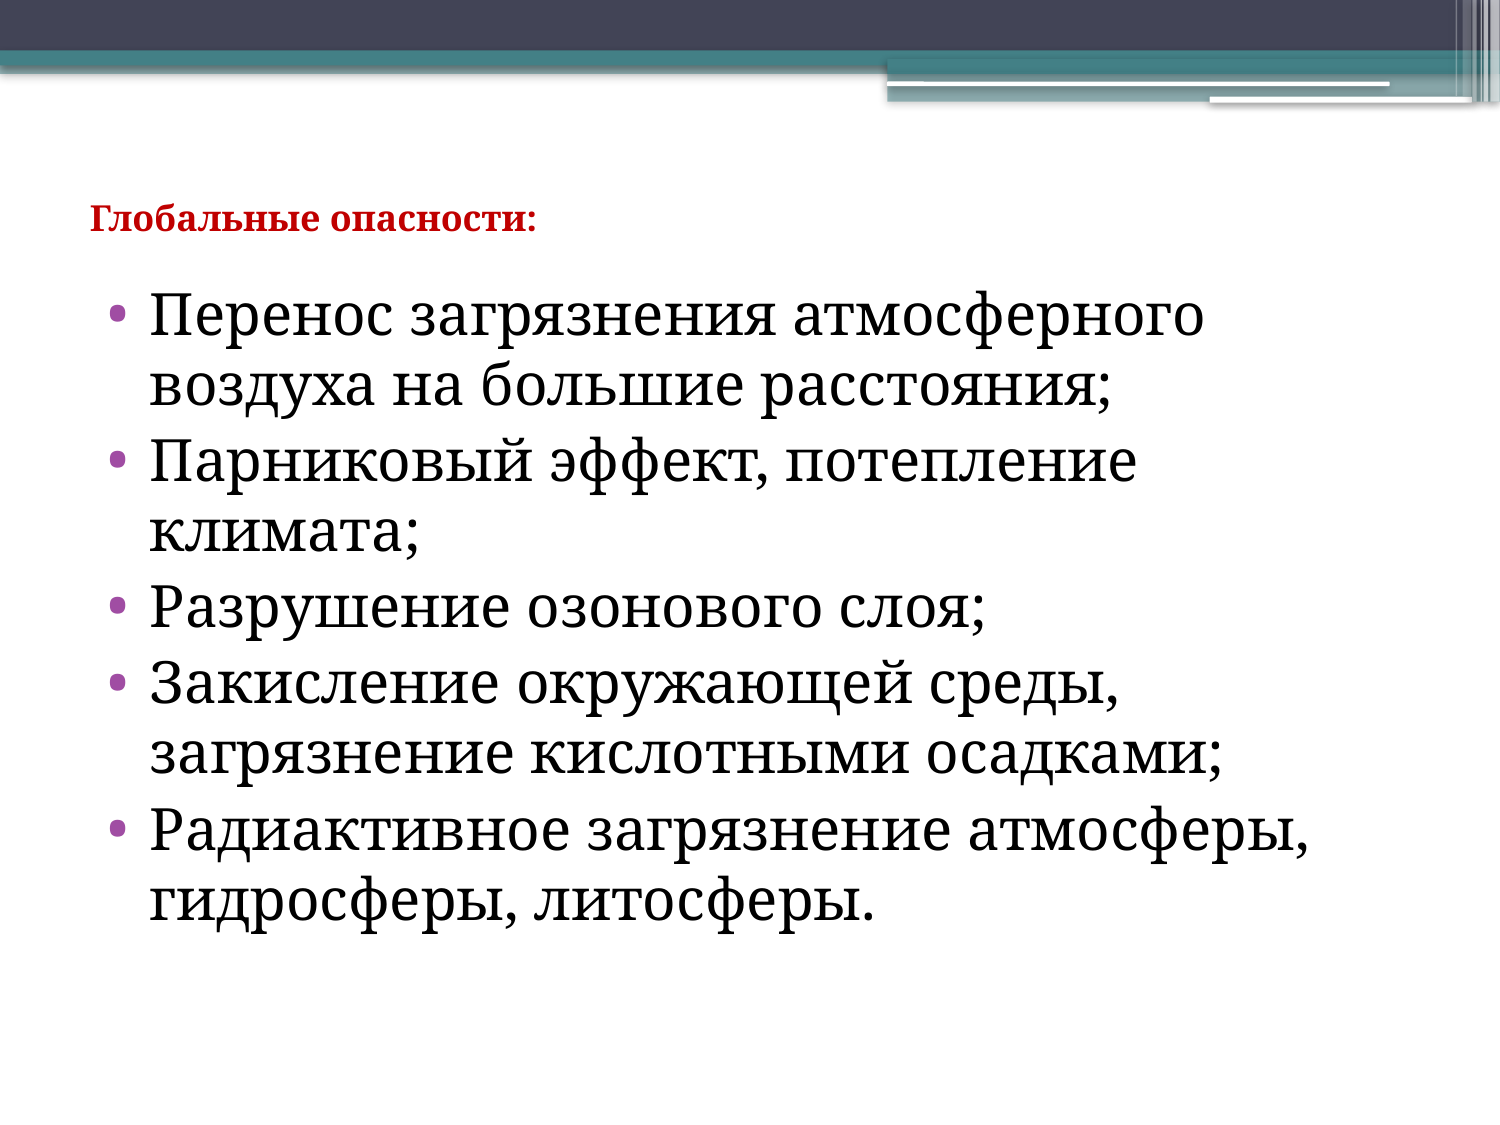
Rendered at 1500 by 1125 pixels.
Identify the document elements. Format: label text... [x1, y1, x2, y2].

title Глобальные опасности: [75, 187, 1425, 247]
list Перенос загрязнения атмосферного воздуха на большие расстояния; Парниковый эффект, потепление климата; Разрушение озонового слоя; Закисление окружающей среды, загрязнение кислотными осадками; Радиактивное загрязнение атмосферы, гидросферы, литосферы. [75, 269, 1425, 1079]
